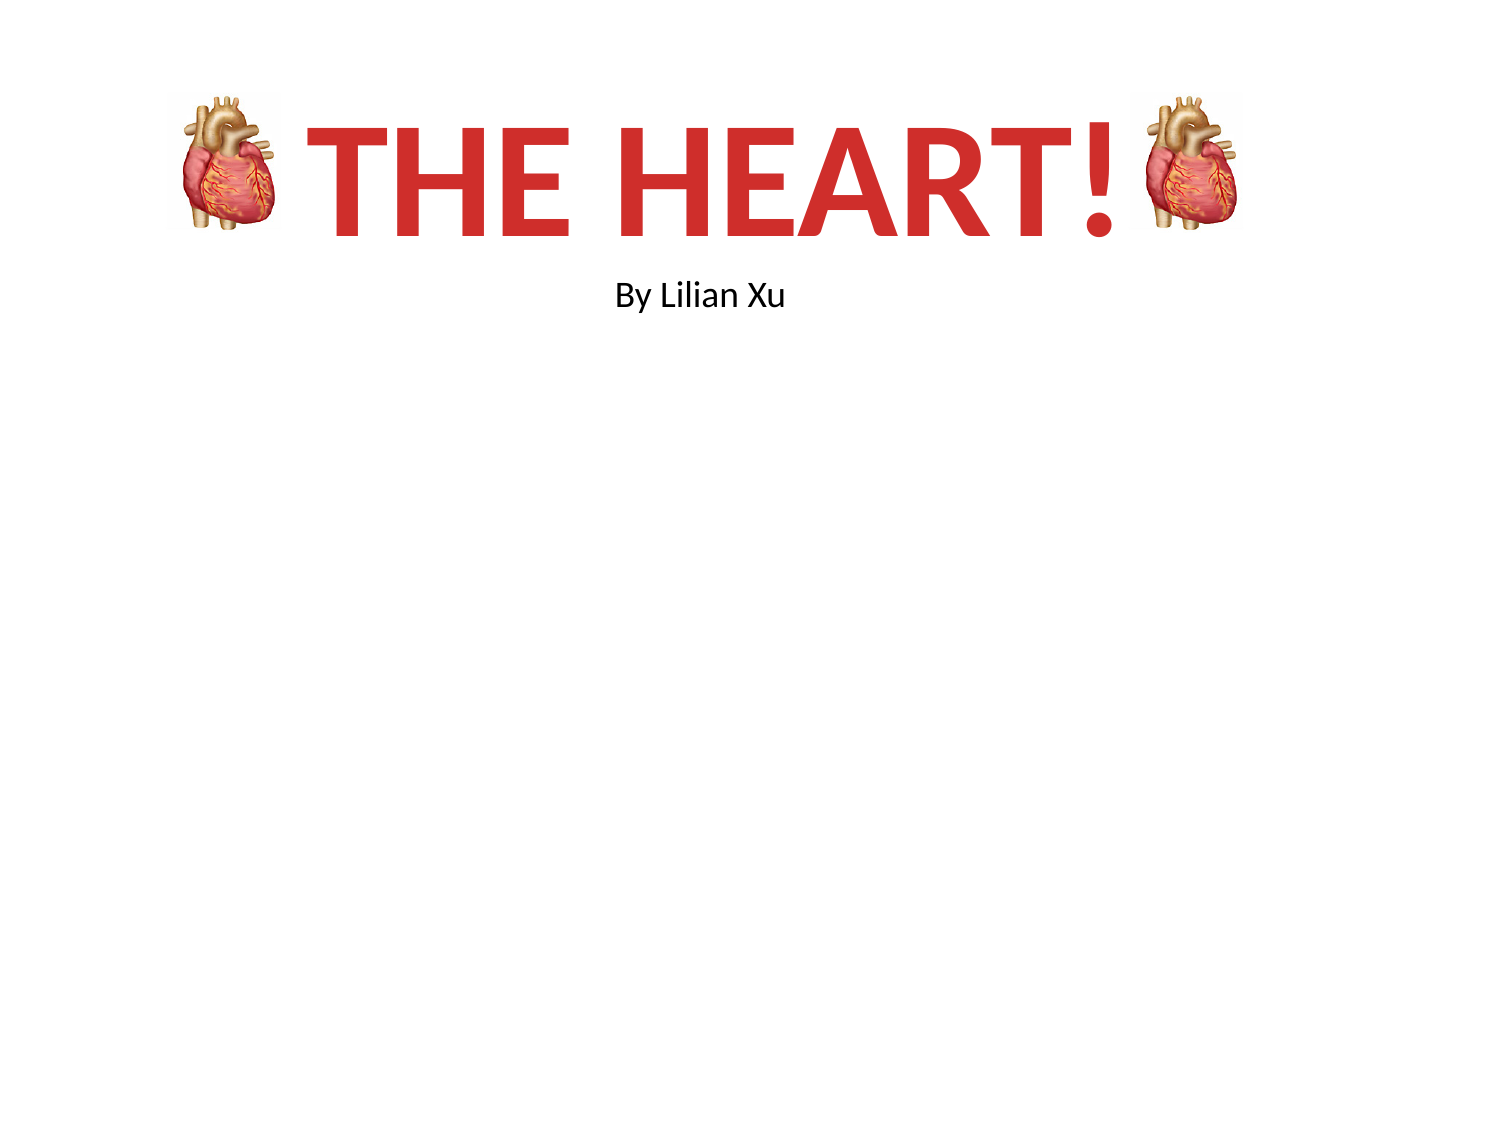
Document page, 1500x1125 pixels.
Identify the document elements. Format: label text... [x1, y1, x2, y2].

picture [1124, 87, 1251, 234]
text_box THE HEART! [291, 62, 1143, 278]
picture [162, 87, 288, 234]
text_box By Lilian Xu [600, 262, 938, 323]
